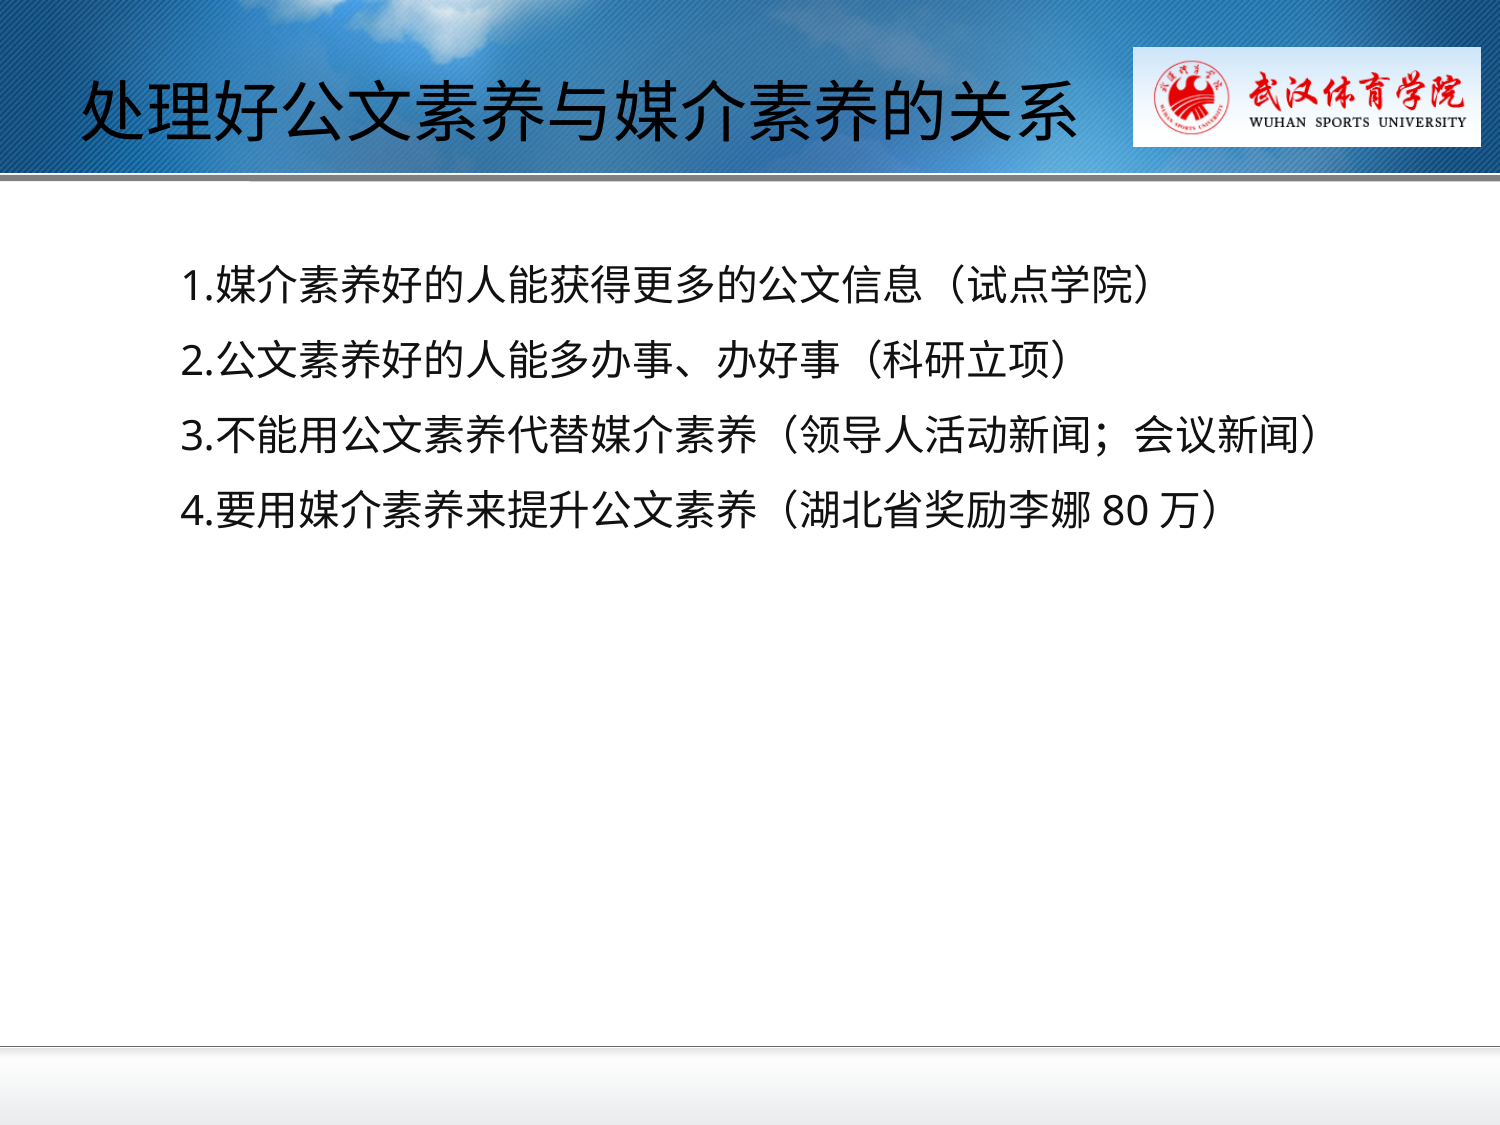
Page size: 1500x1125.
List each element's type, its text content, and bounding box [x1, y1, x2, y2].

title 处理好公文素养与媒介素养的关系 [64, 50, 1436, 170]
text_box 媒介素养好的人能获得更多的公文信息（试点学院） 公文素养好的人能多办事、办好事（科研立项） 不能用公文素养代替媒介素养（领导人活动新闻；会议新闻） 要用媒介素养来提升公文素养（湖北省奖励李娜80万） [55, 226, 1367, 542]
picture [0, 0, 1500, 173]
picture [0, 1046, 1500, 1125]
